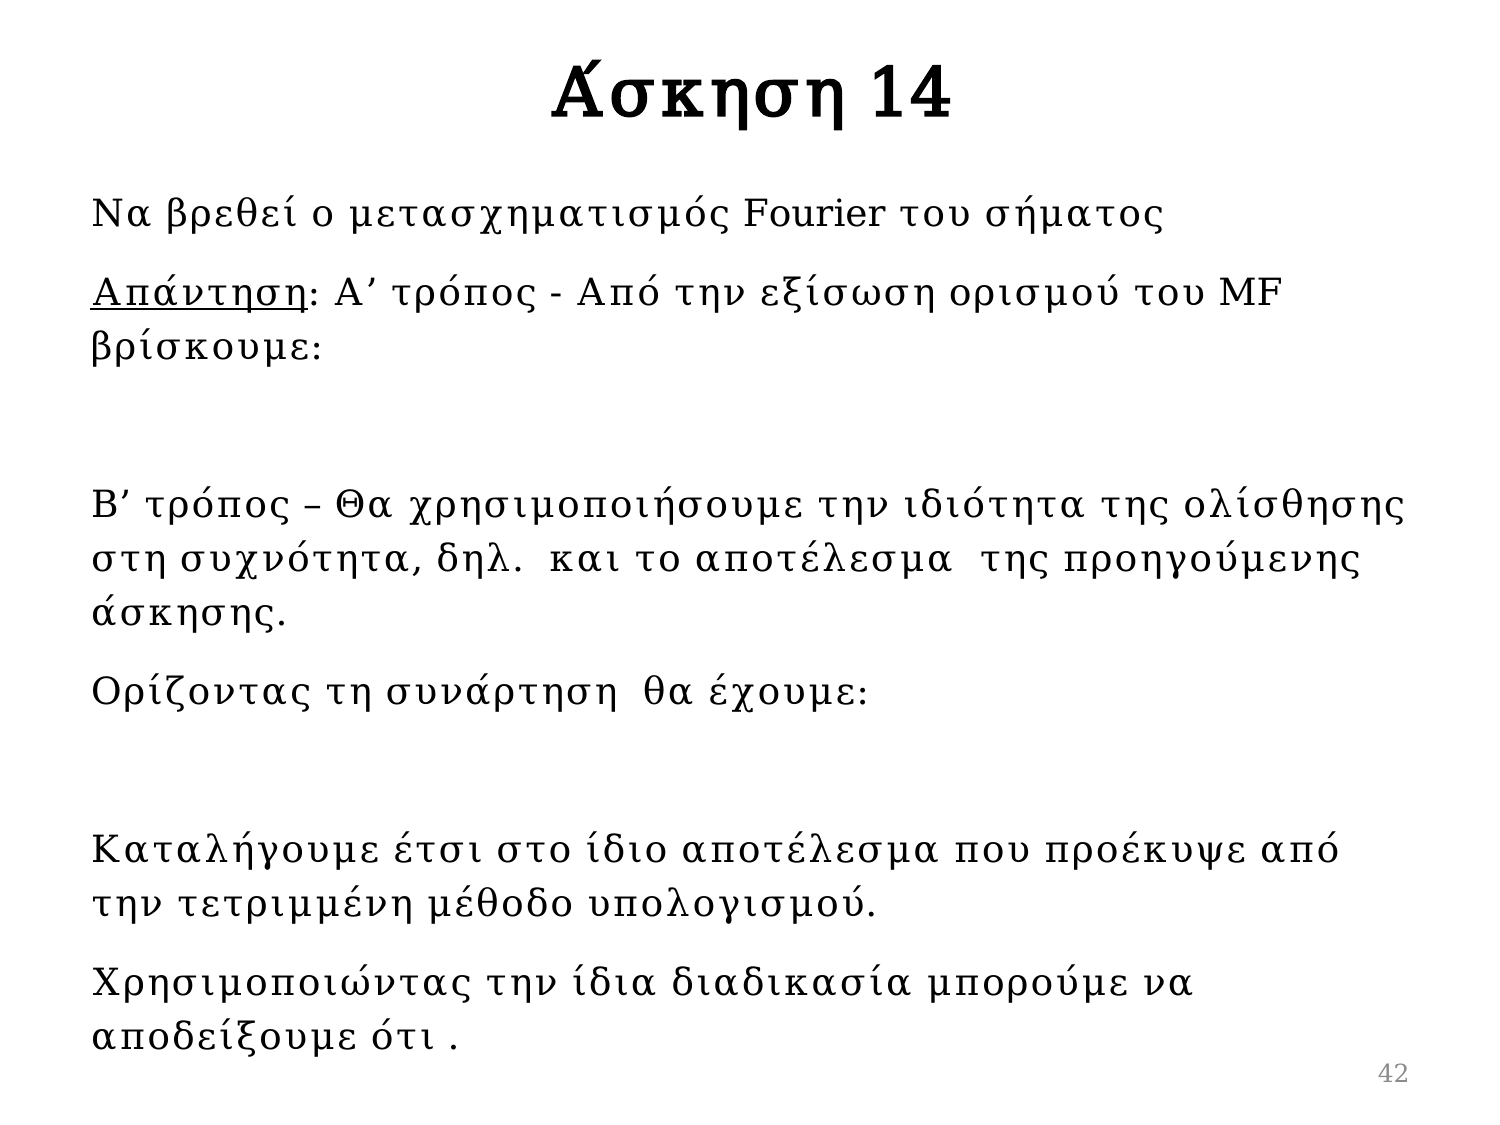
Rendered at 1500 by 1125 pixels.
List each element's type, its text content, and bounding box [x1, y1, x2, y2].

title Άσκηση 14 [75, 19, 1425, 159]
slide_number 42 [1222, 1042, 1425, 1103]
